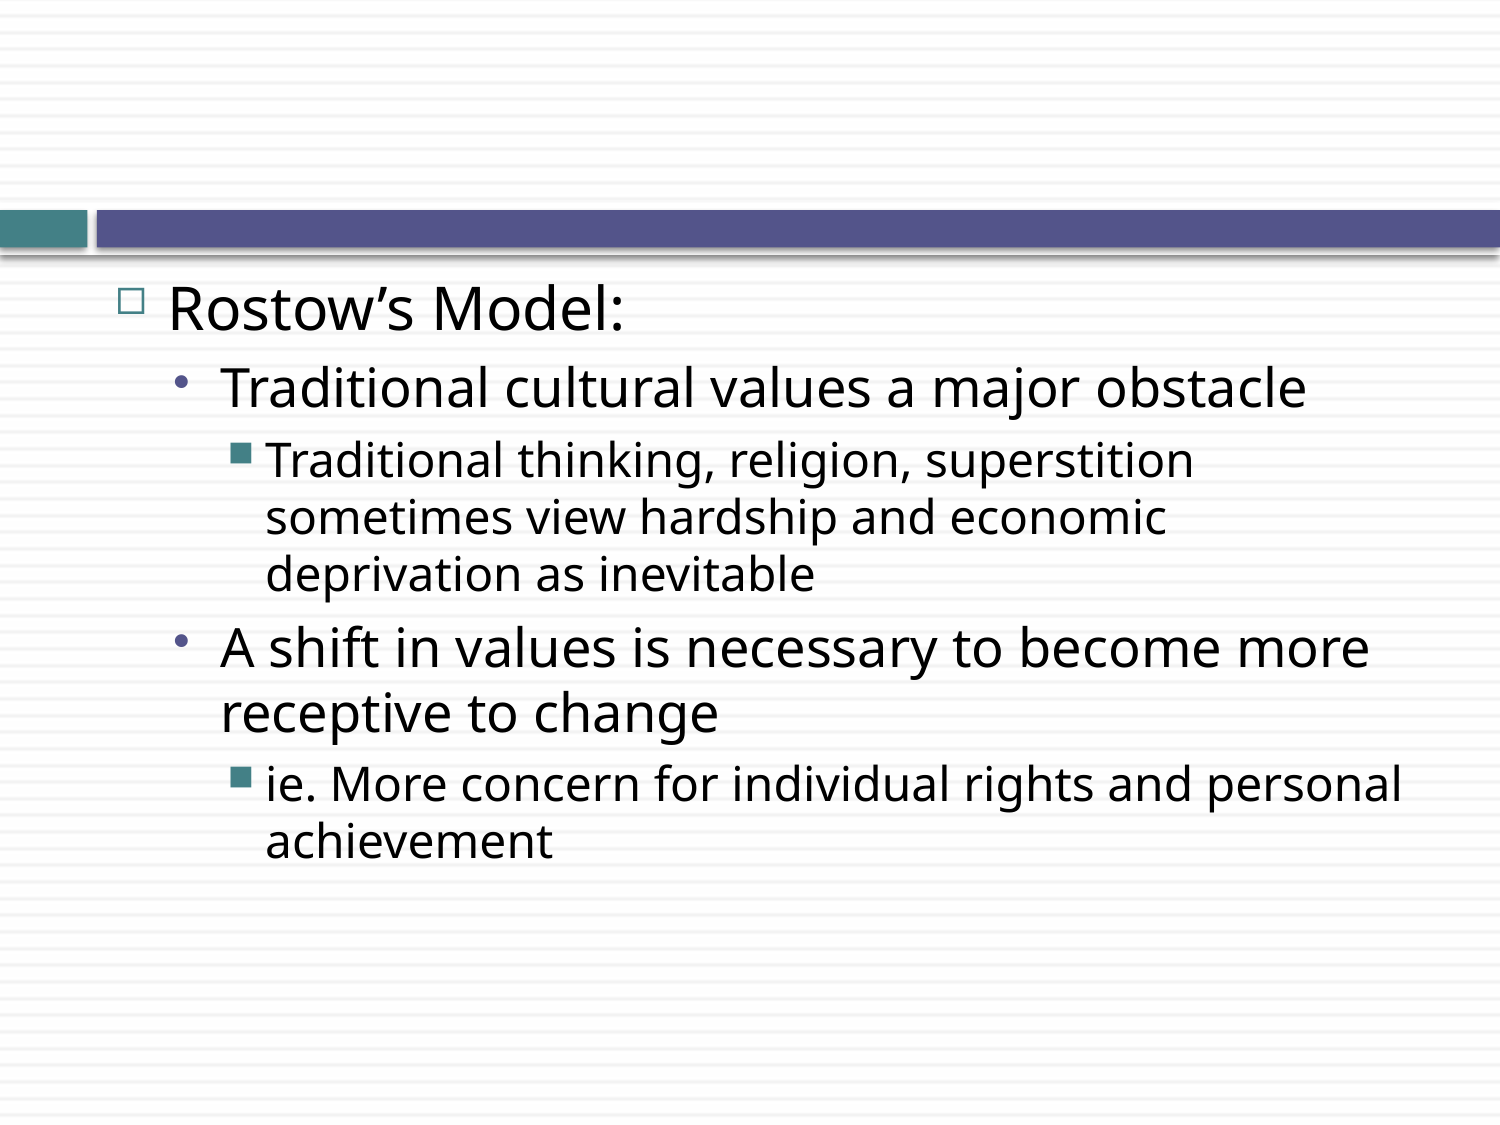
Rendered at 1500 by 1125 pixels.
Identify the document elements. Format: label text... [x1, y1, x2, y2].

list Rostow’s Model: Traditional cultural values a major obstacle Traditional thinking, religion, superstition sometimes view hardship and economic deprivation as inevitable A shift in values is necessary to become more receptive to change ie. More concern for individual rights and personal achievement [100, 262, 1438, 1000]
